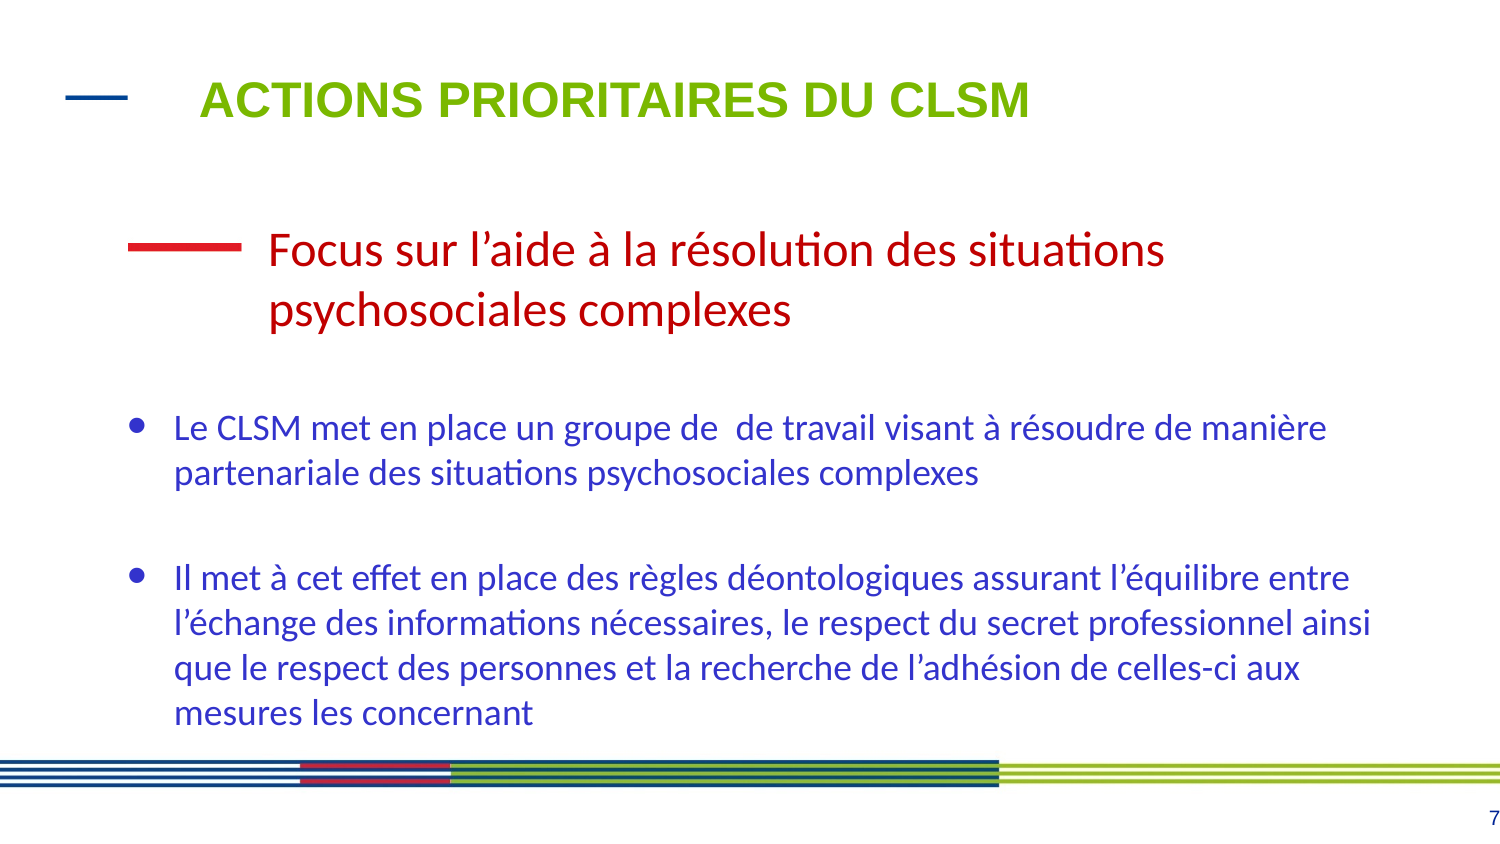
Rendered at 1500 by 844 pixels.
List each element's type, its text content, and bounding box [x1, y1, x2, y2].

list Focus sur l’aide à la résolution des situations psychosociales complexes Le CLSM met en place un groupe de de travail visant à résoudre de manière partenariale des situations psychosociales complexes Il met à cet effet en place des règles déontologiques assurant l’équilibre entre l’échange des informations nécessaires, le respect du secret professionnel ainsi que le respect des personnes et la recherche de l’adhésion de celles-ci aux mesures les concernant [112, 209, 1436, 741]
picture [65, 92, 128, 103]
title Actions prioritaires du CLSM [50, 27, 1388, 168]
picture [127, 237, 242, 257]
picture [0, 750, 1500, 797]
